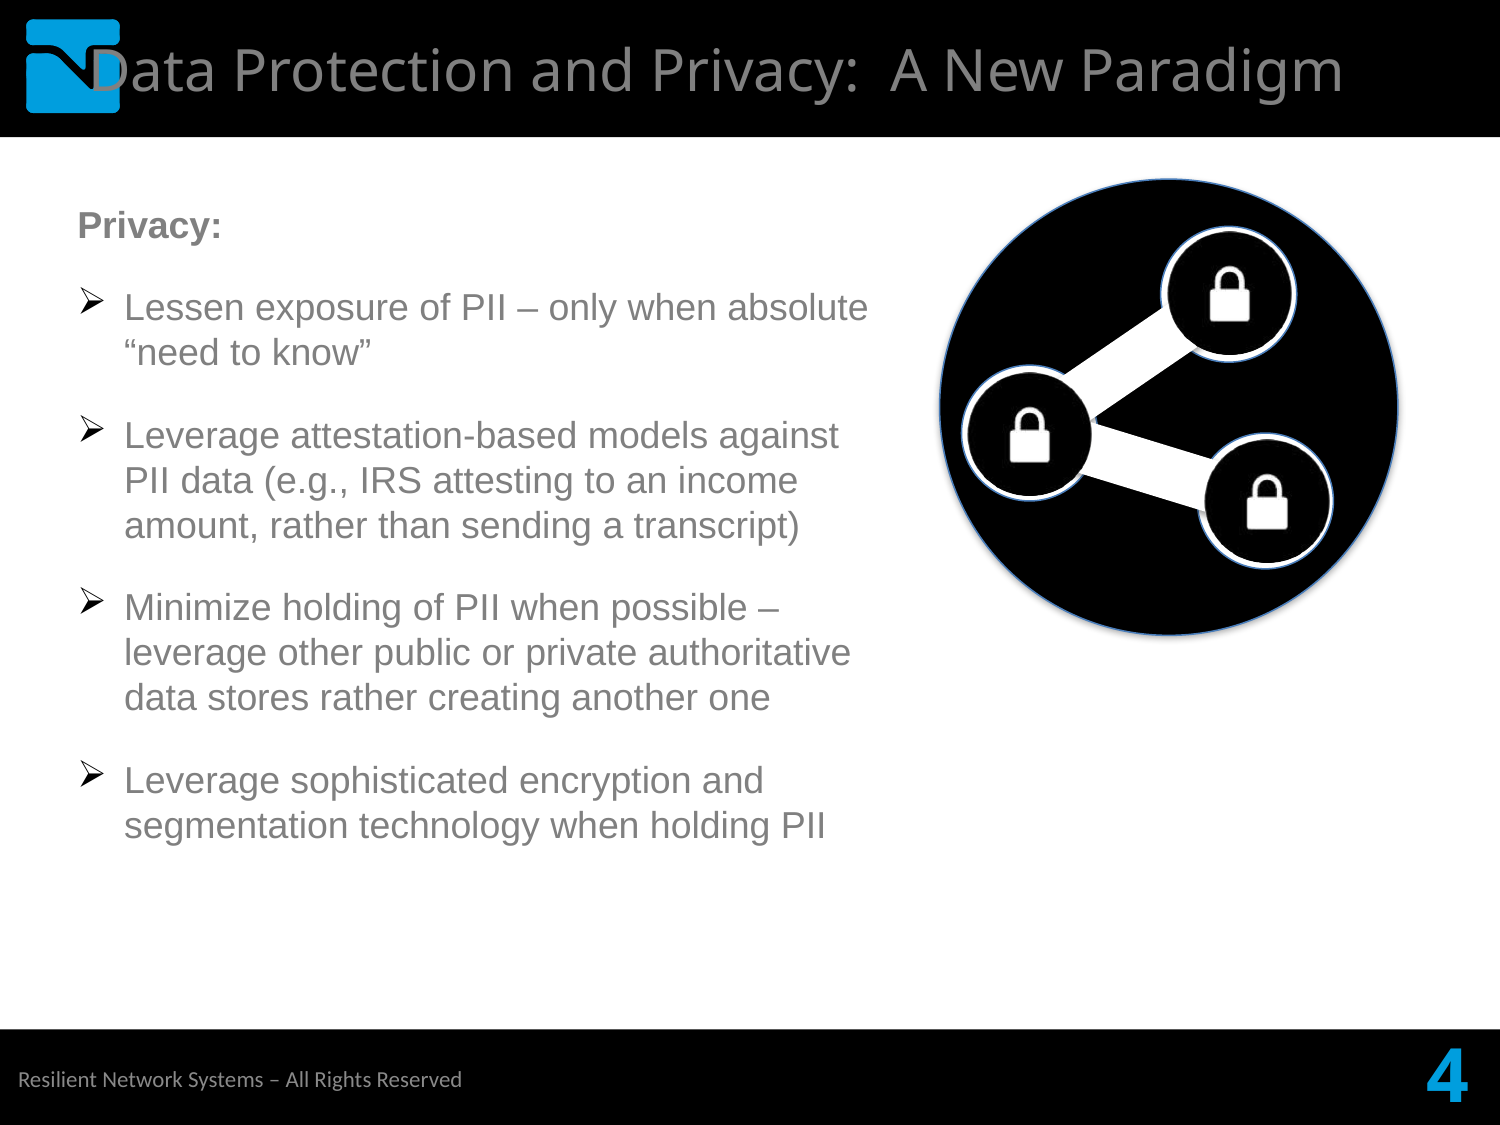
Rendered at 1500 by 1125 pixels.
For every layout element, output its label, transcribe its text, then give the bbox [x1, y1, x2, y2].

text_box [939, 178, 1399, 636]
picture [1204, 439, 1330, 563]
text_box [0, 0, 1500, 138]
text_box Data Protection and Privacy: A New Paradigm [125, 25, 1360, 110]
picture [1166, 230, 1292, 355]
slide_number 4 [1134, 1048, 1485, 1109]
picture [966, 372, 1092, 497]
picture [26, 44, 120, 90]
text_box Resilient Network Systems – All Rights Reserved [3, 1057, 729, 1118]
text_box [0, 1029, 1500, 1125]
text_box Privacy: Lessen exposure of PII – only when absolute “need to know” Leverage attestation-based models against PII data (e.g., IRS attesting to an income amount, rather than sending a transcript) Minimize holding of PII when possible – leverage other public or private authoritative data stores rather creating another one Leverage sophisticated encryption and segmentation technology when holding PII [62, 193, 909, 854]
